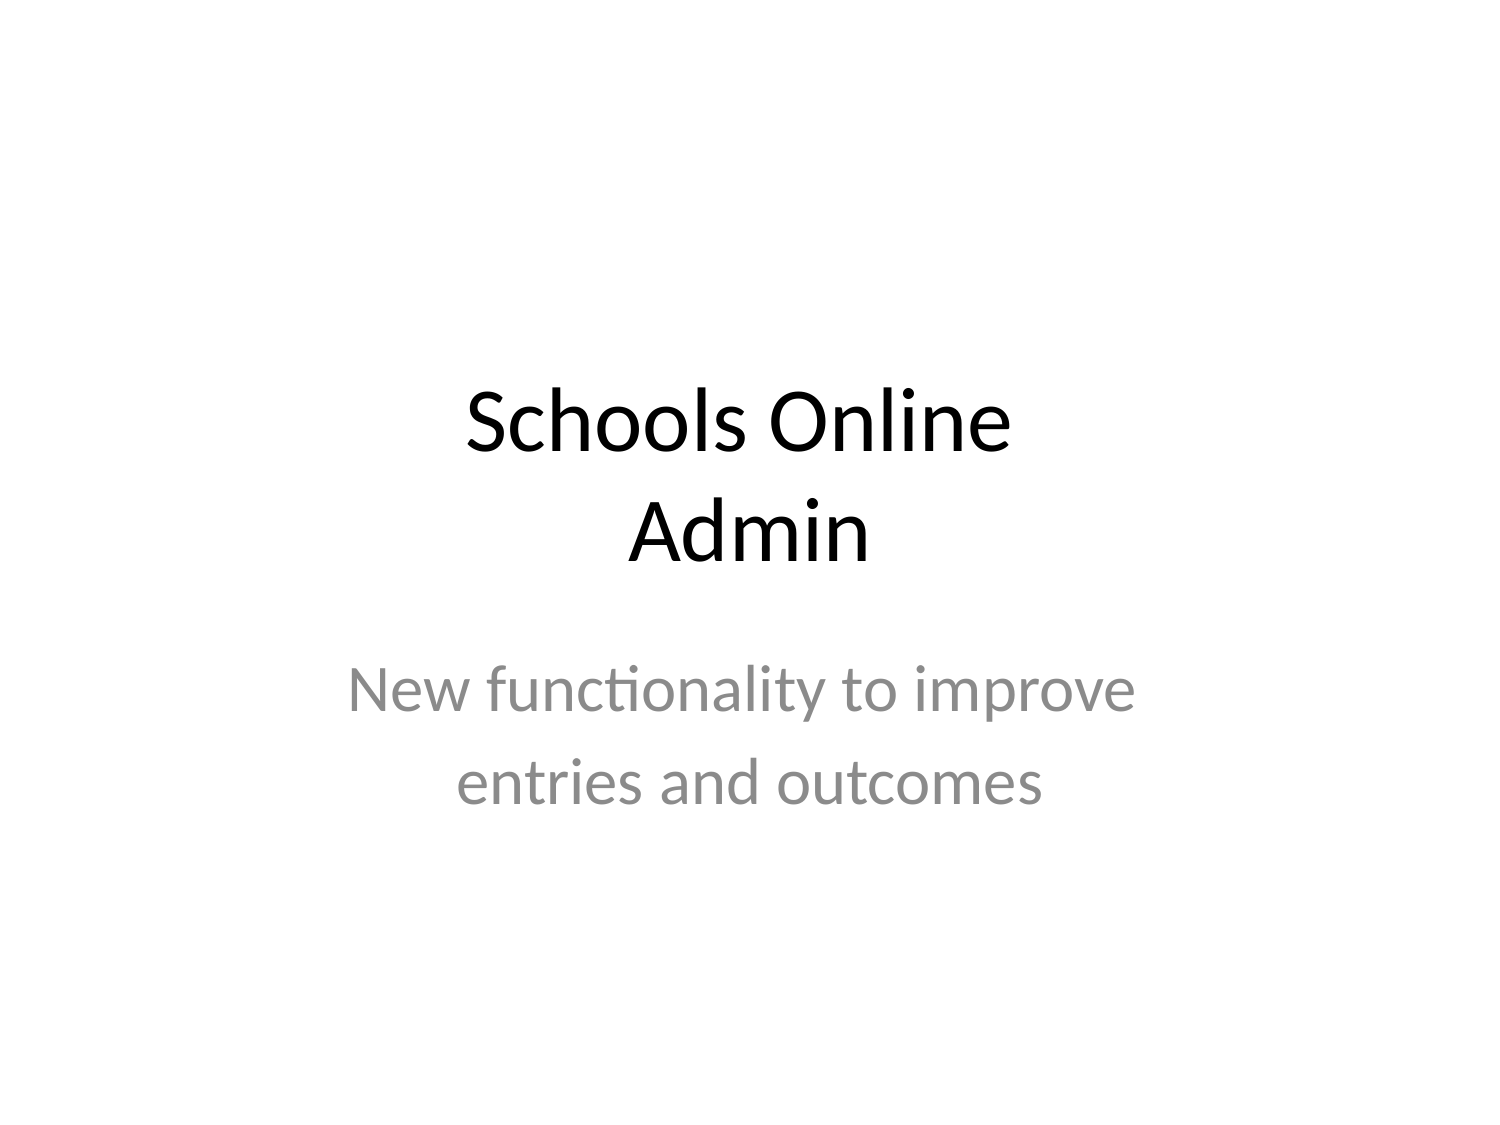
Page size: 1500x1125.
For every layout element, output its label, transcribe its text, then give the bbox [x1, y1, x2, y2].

title Schools Online Admin [112, 349, 1388, 591]
subtitle New functionality to improve entries and outcomes [225, 637, 1275, 925]
